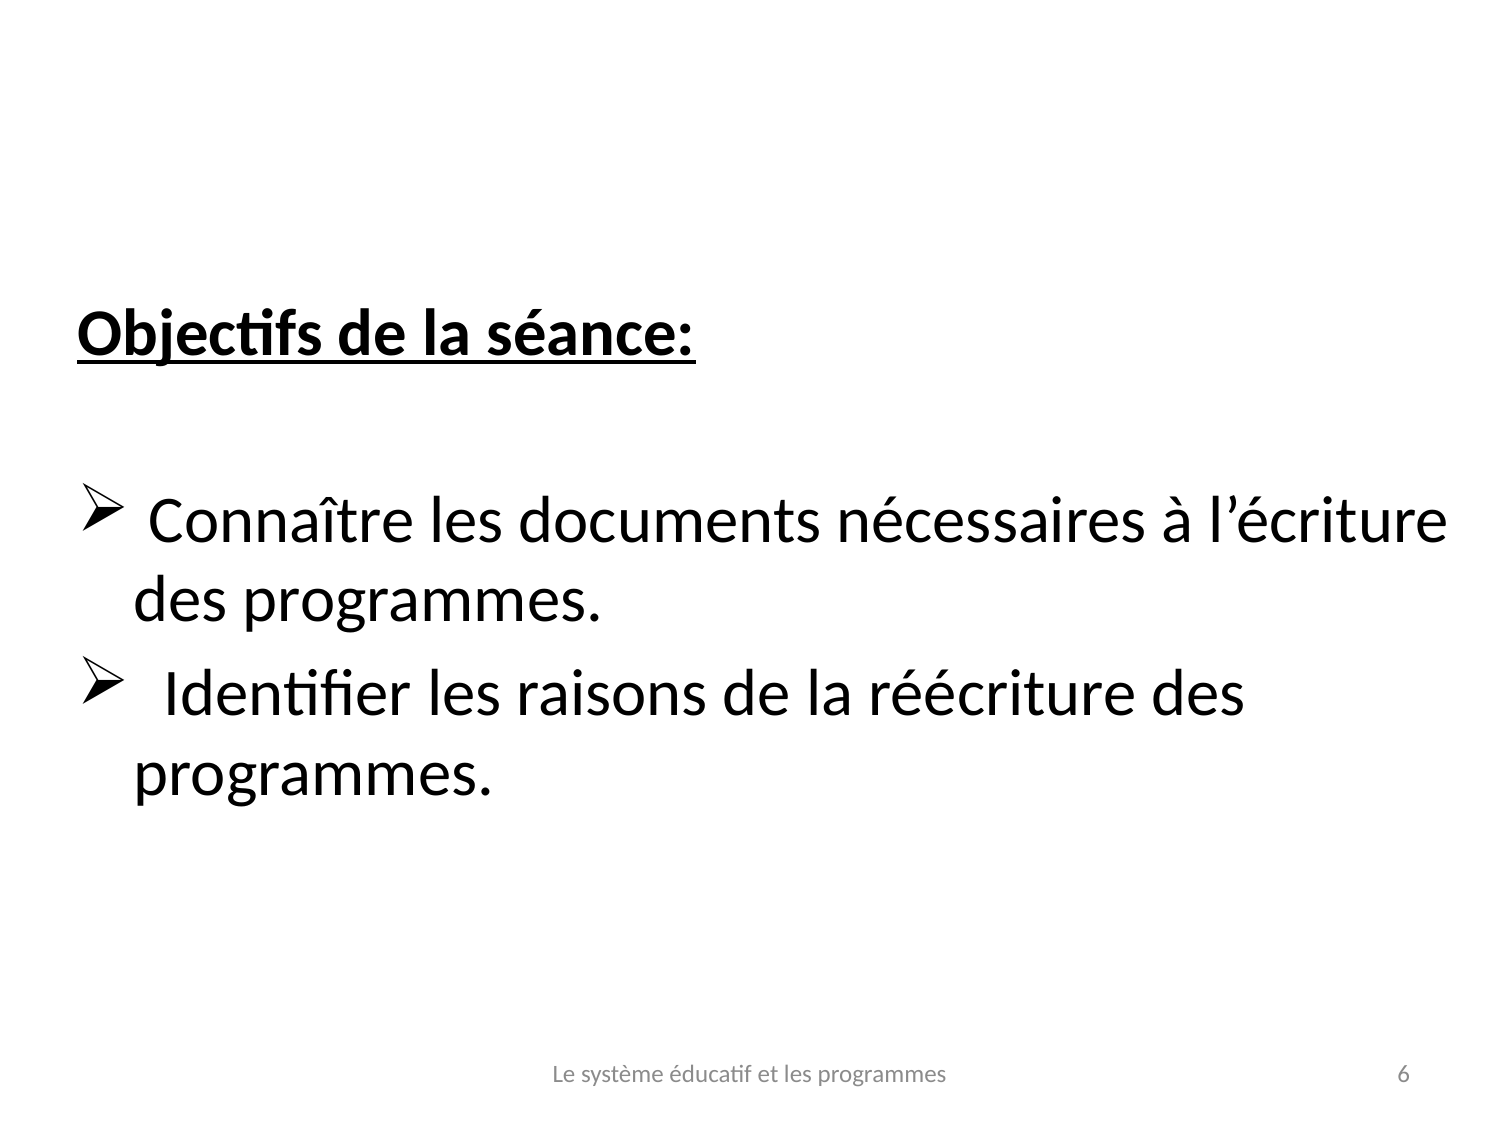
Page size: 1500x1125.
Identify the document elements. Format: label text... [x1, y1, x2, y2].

list Objectifs de la séance: Connaître les documents nécessaires à l’écriture des programmes. Identifier les raisons de la réécriture des programmes. [62, 281, 1500, 1044]
footer Le système éducatif et les programmes [512, 1042, 988, 1103]
slide_number 6 [1074, 1042, 1425, 1103]
